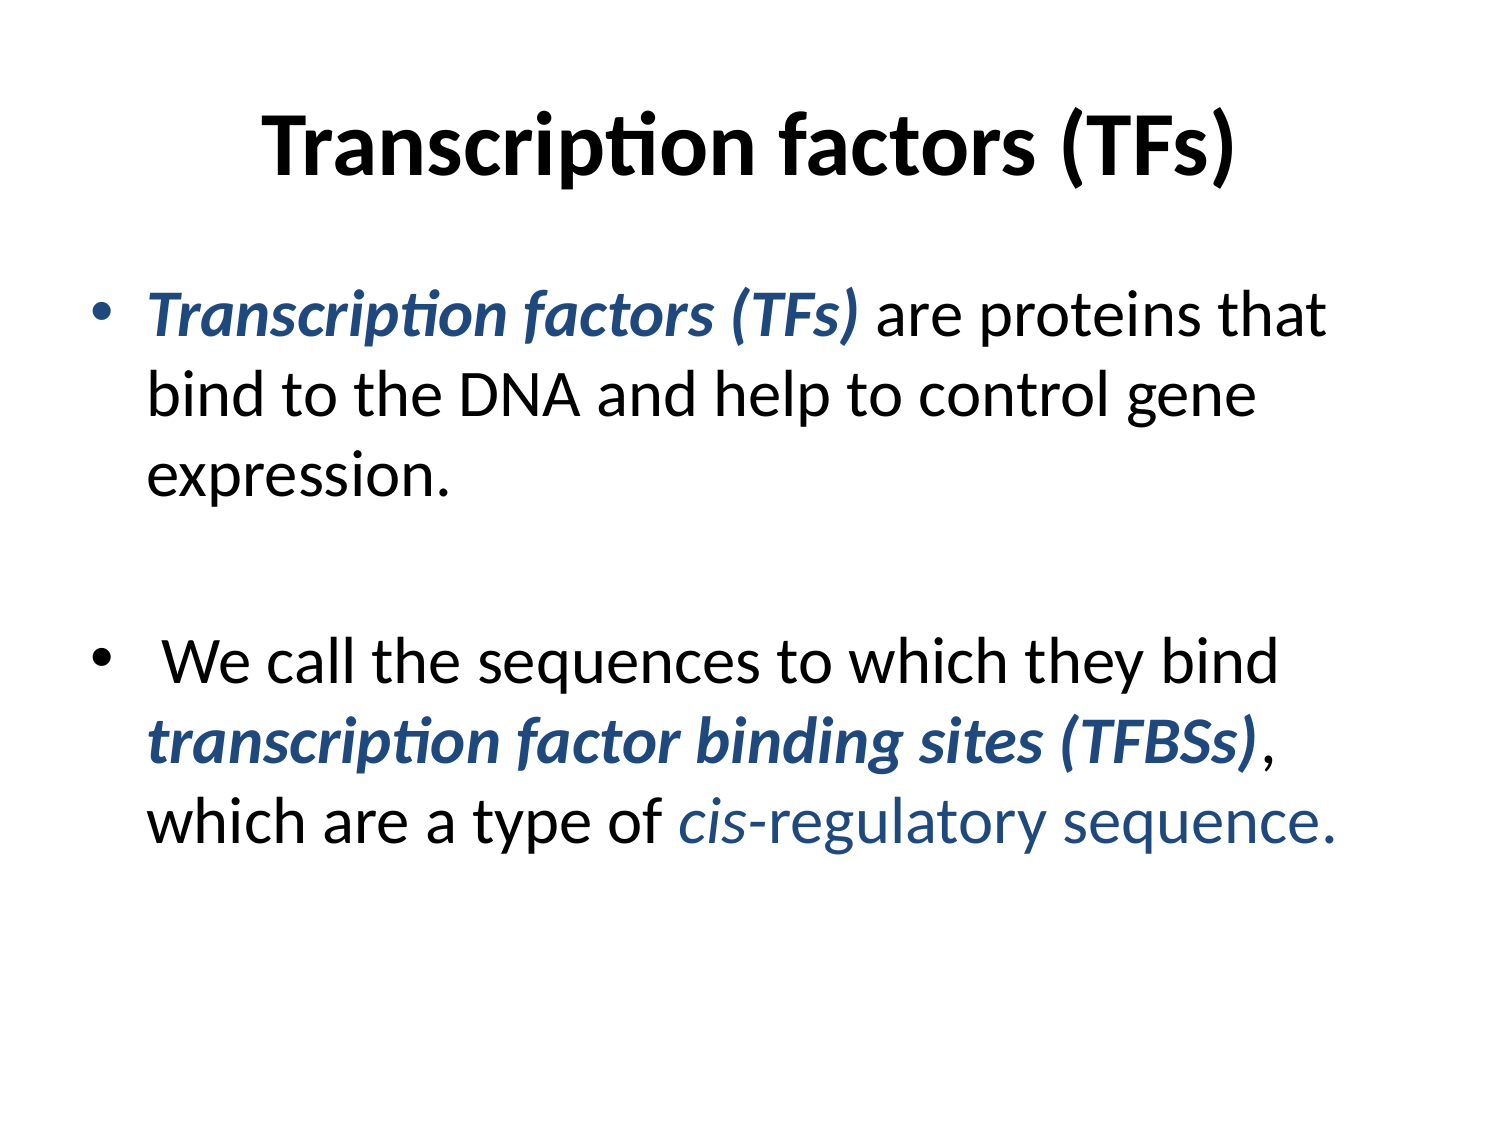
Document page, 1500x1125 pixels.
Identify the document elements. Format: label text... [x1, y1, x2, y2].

title Transcription factors (TFs) [75, 45, 1425, 233]
list Transcription factors (TFs) are proteins that bind to the DNA and help to control gene expression. We call the sequences to which they bind transcription factor binding sites (TFBSs), which are a type of cis-regulatory sequence. [75, 262, 1425, 1005]
